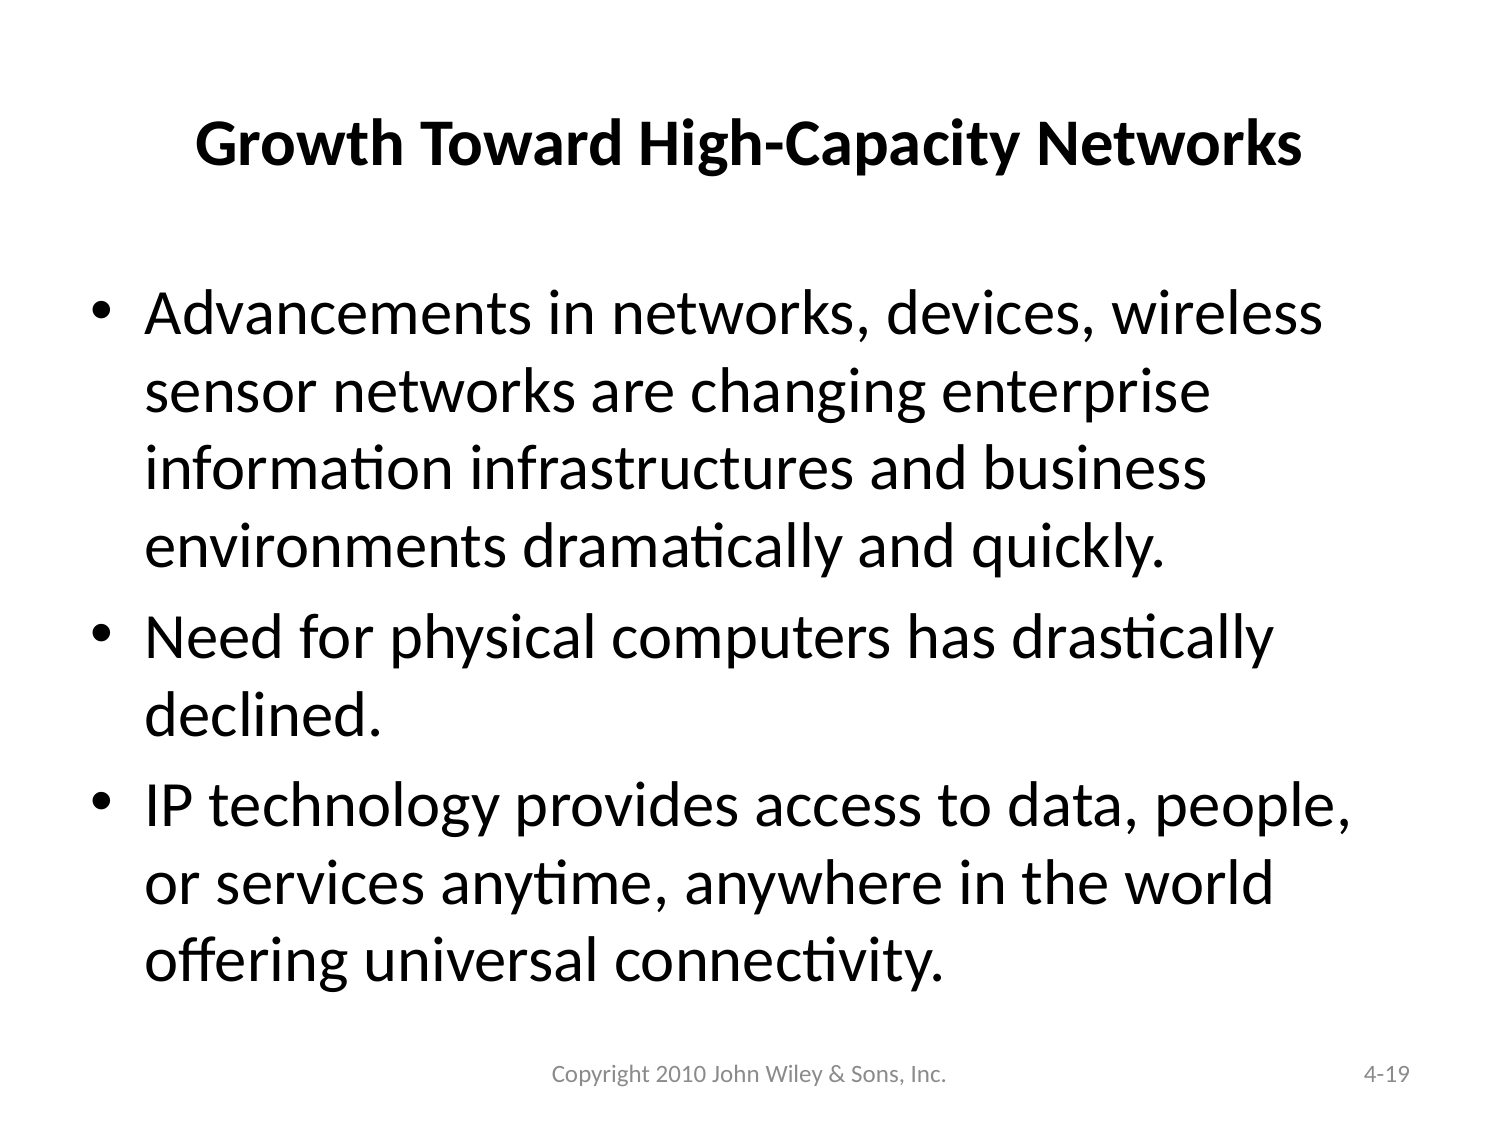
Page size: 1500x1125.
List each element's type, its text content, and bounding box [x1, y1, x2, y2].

footer Copyright 2010 John Wiley & Sons, Inc. [512, 1042, 988, 1103]
title Growth Toward High-Capacity Networks [75, 45, 1425, 233]
list Advancements in networks, devices, wireless sensor networks are changing enterprise information infrastructures and business environments dramatically and quickly. Need for physical computers has drastically declined. IP technology provides access to data, people, or services anytime, anywhere in the world offering universal connectivity. [75, 262, 1425, 1005]
slide_number 4-19 [1074, 1042, 1425, 1103]
